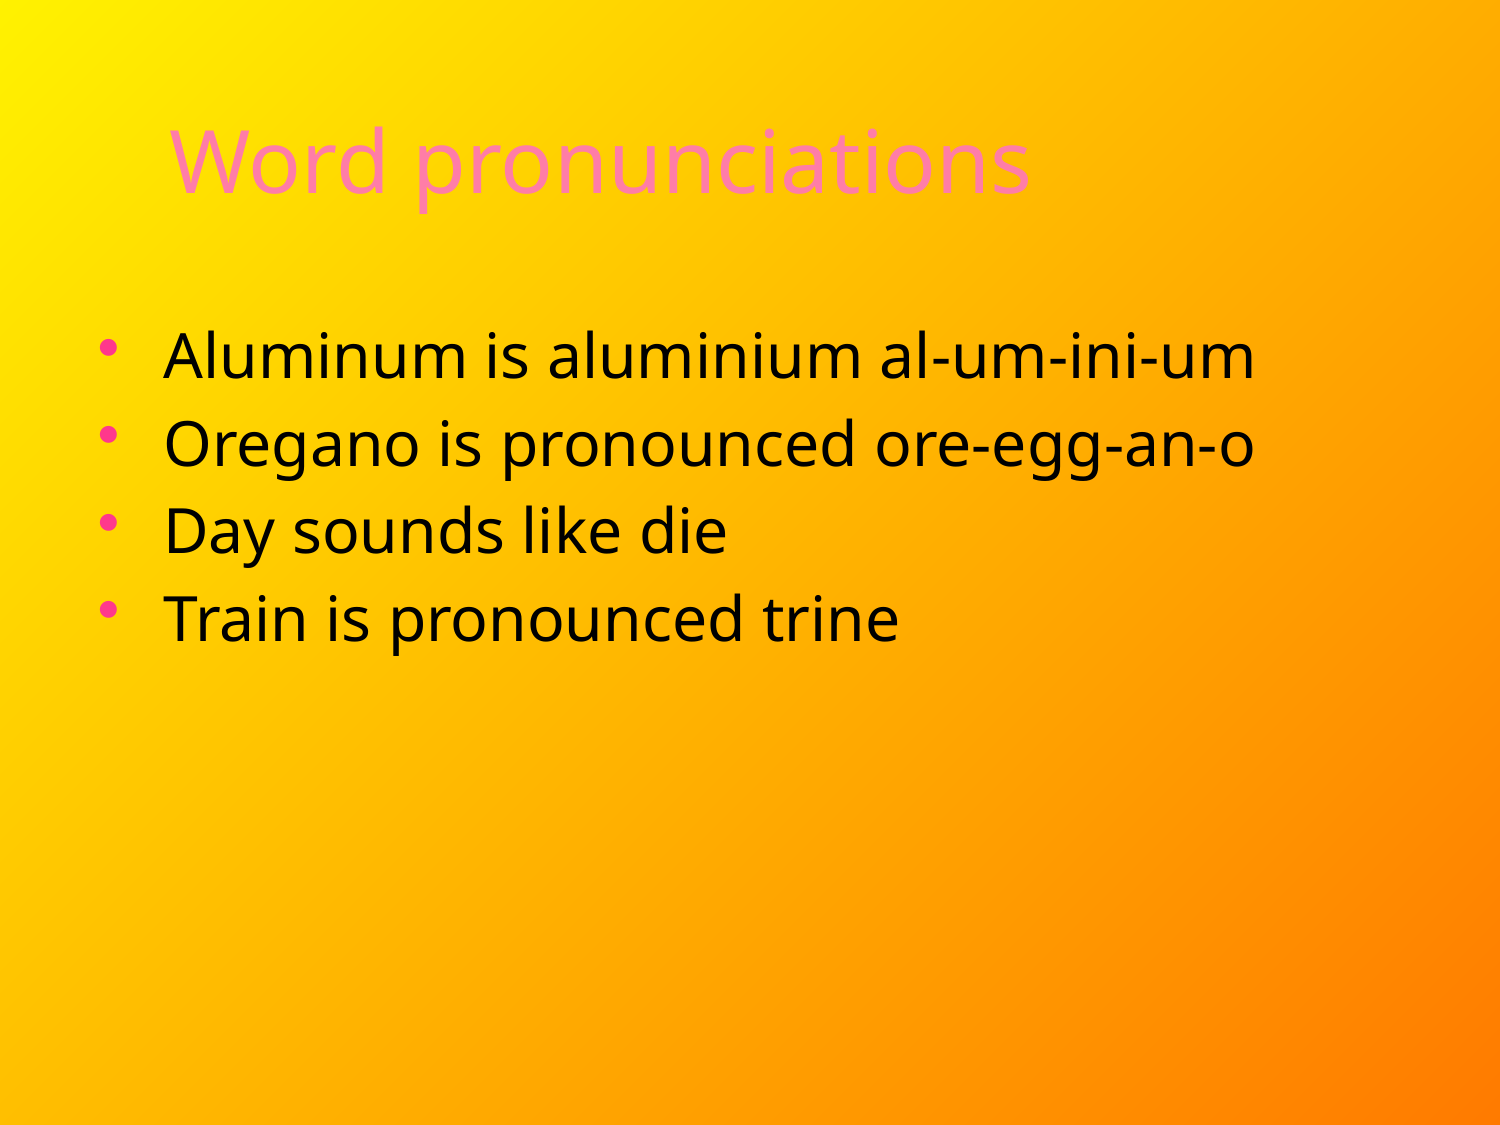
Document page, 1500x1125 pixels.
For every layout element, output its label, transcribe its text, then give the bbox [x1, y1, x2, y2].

list Aluminum is aluminium al-um-ini-um Oregano is pronounced ore-egg-an-o Day sounds like die Train is pronounced trine [75, 308, 1425, 1059]
title Word pronunciations [75, 43, 1425, 274]
